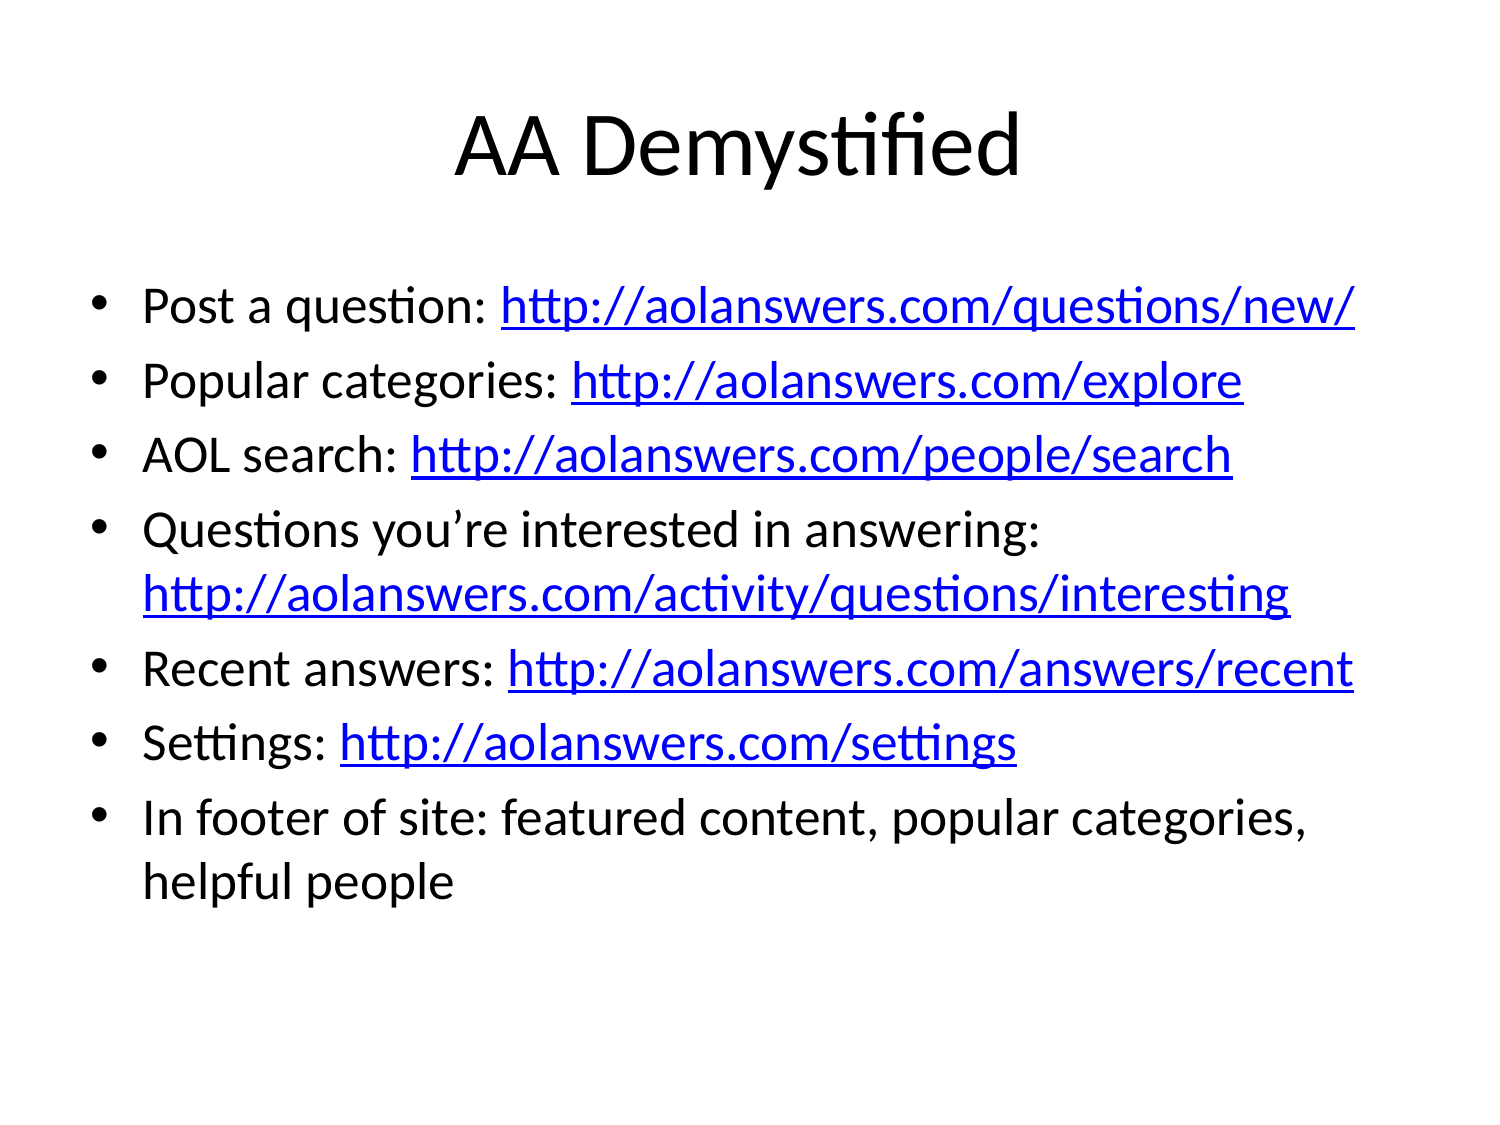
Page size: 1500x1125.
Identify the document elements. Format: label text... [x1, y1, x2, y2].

list Post a question: http://aolanswers.com/questions/new/ Popular categories: http://aolanswers.com/explore AOL search: http://aolanswers.com/people/search Questions you’re interested in answering: http://aolanswers.com/activity/questions/interesting Recent answers: http://aolanswers.com/answers/recent Settings: http://aolanswers.com/settings In footer of site: featured content, popular categories, helpful people [75, 262, 1425, 1005]
title AA Demystified [75, 45, 1425, 233]
